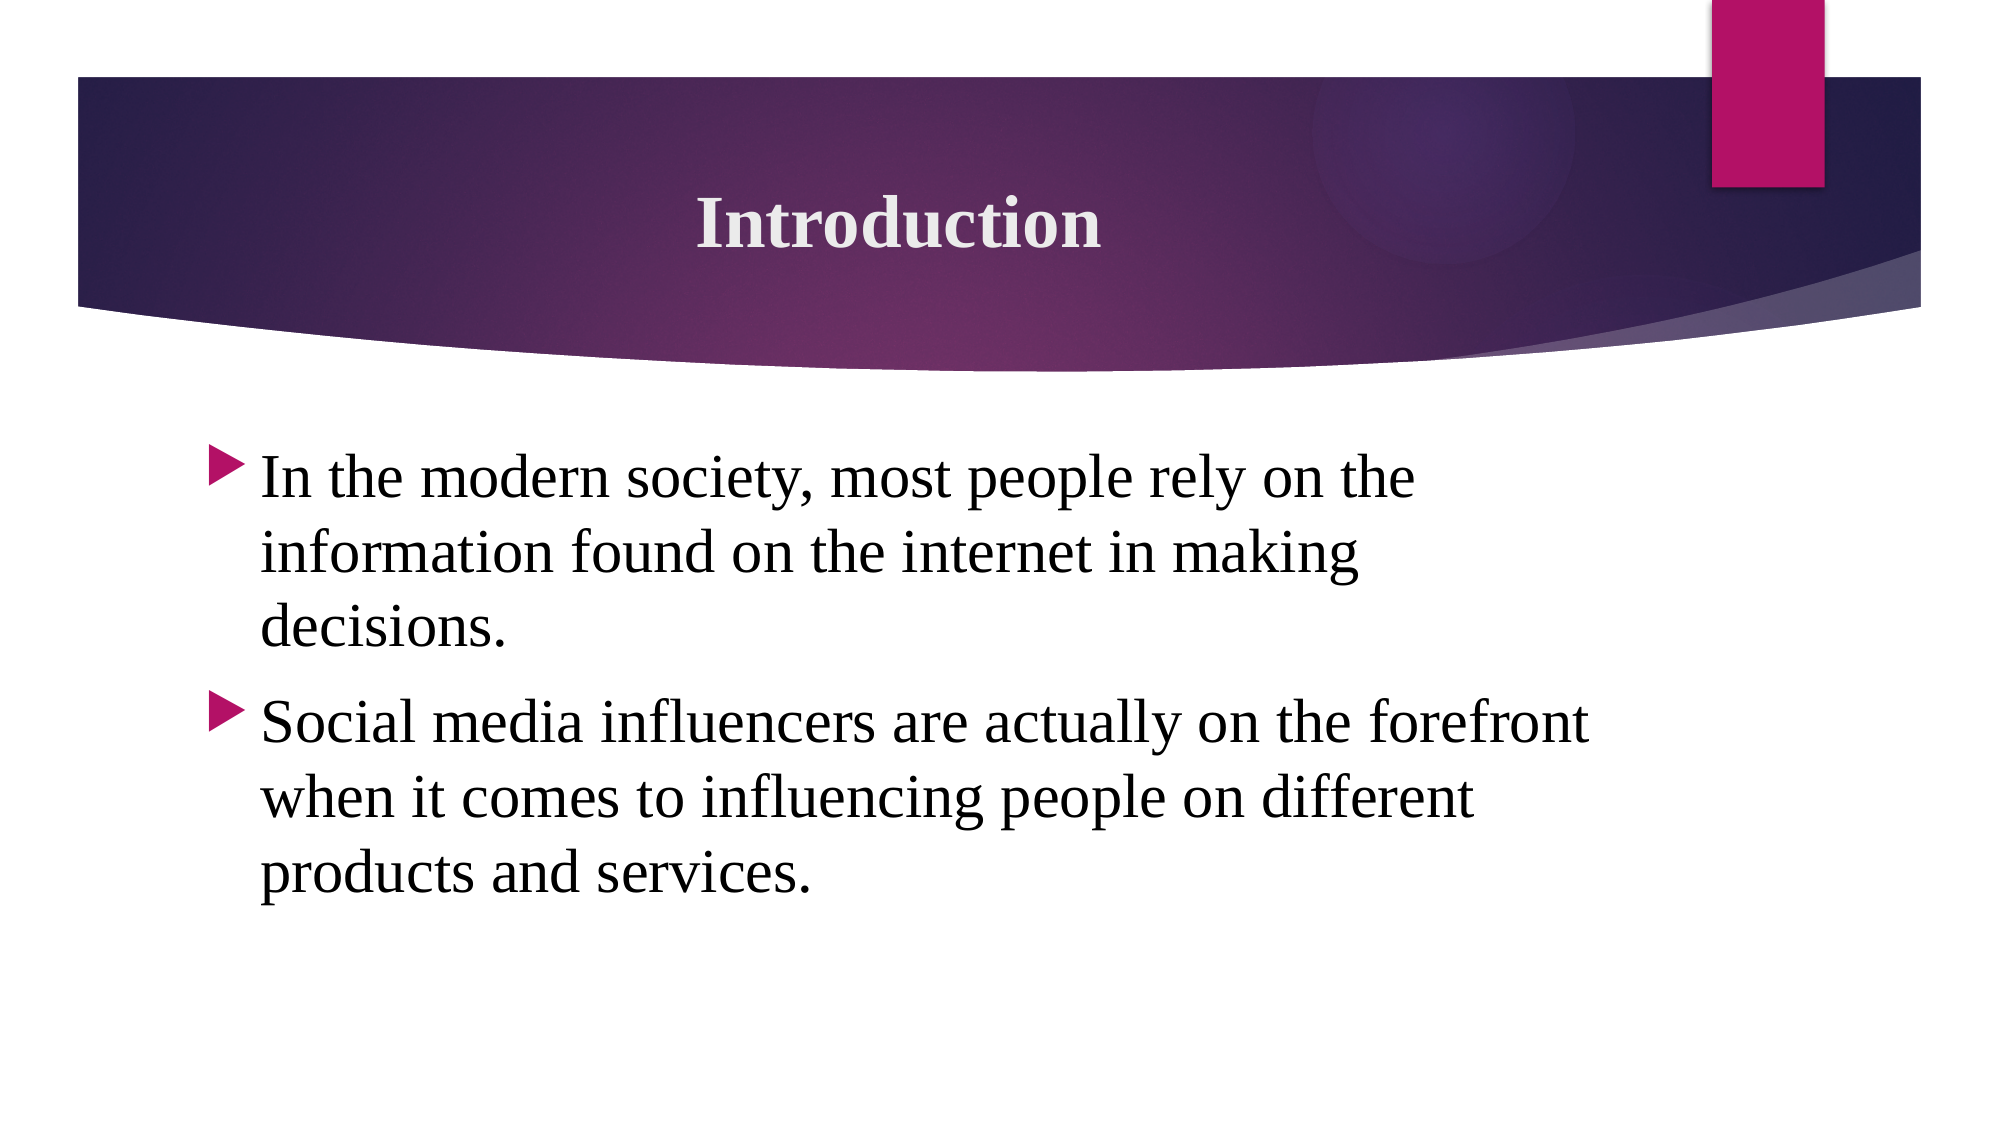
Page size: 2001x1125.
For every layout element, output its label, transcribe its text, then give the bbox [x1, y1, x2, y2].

list In the modern society, most people rely on the information found on the internet in making decisions. Social media influencers are actually on the forefront when it comes to influencing people on different products and services. [189, 427, 1638, 988]
title Introduction [189, 159, 1627, 276]
